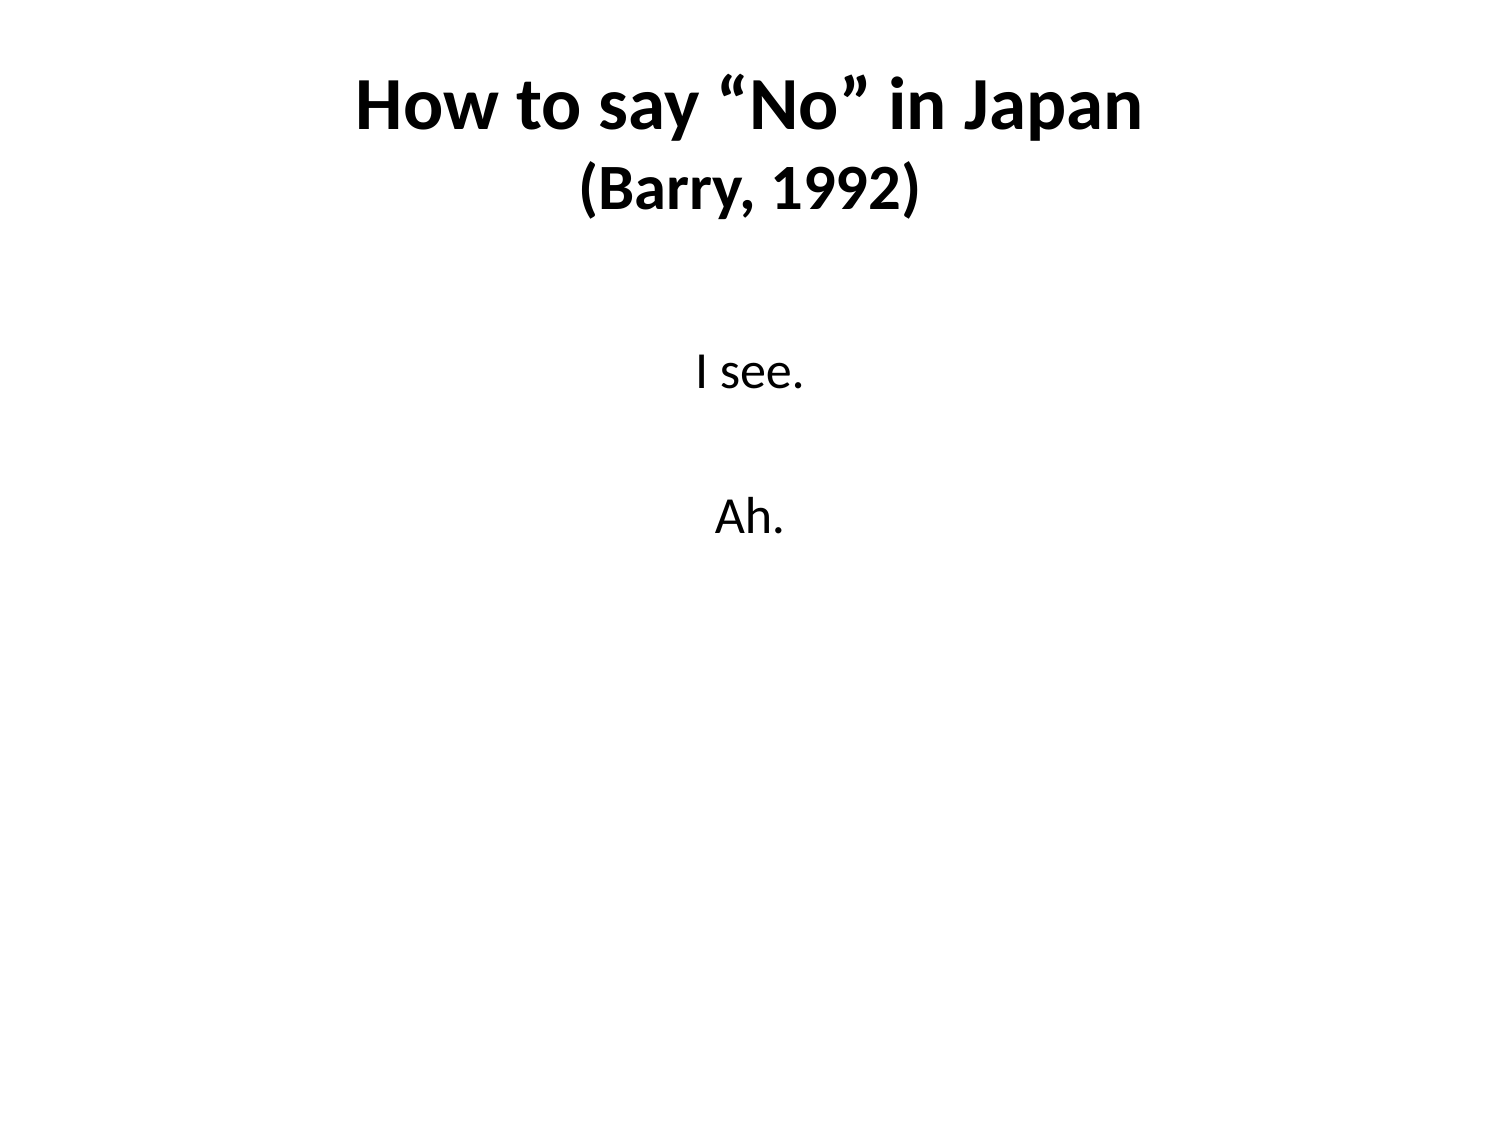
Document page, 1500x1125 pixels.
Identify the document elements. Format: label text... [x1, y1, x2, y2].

list I see. Ah. Ah-hah. Yes. That is very interesting. [75, 328, 1425, 1125]
title How to say “No” in Japan (Barry, 1992) [75, 45, 1425, 233]
